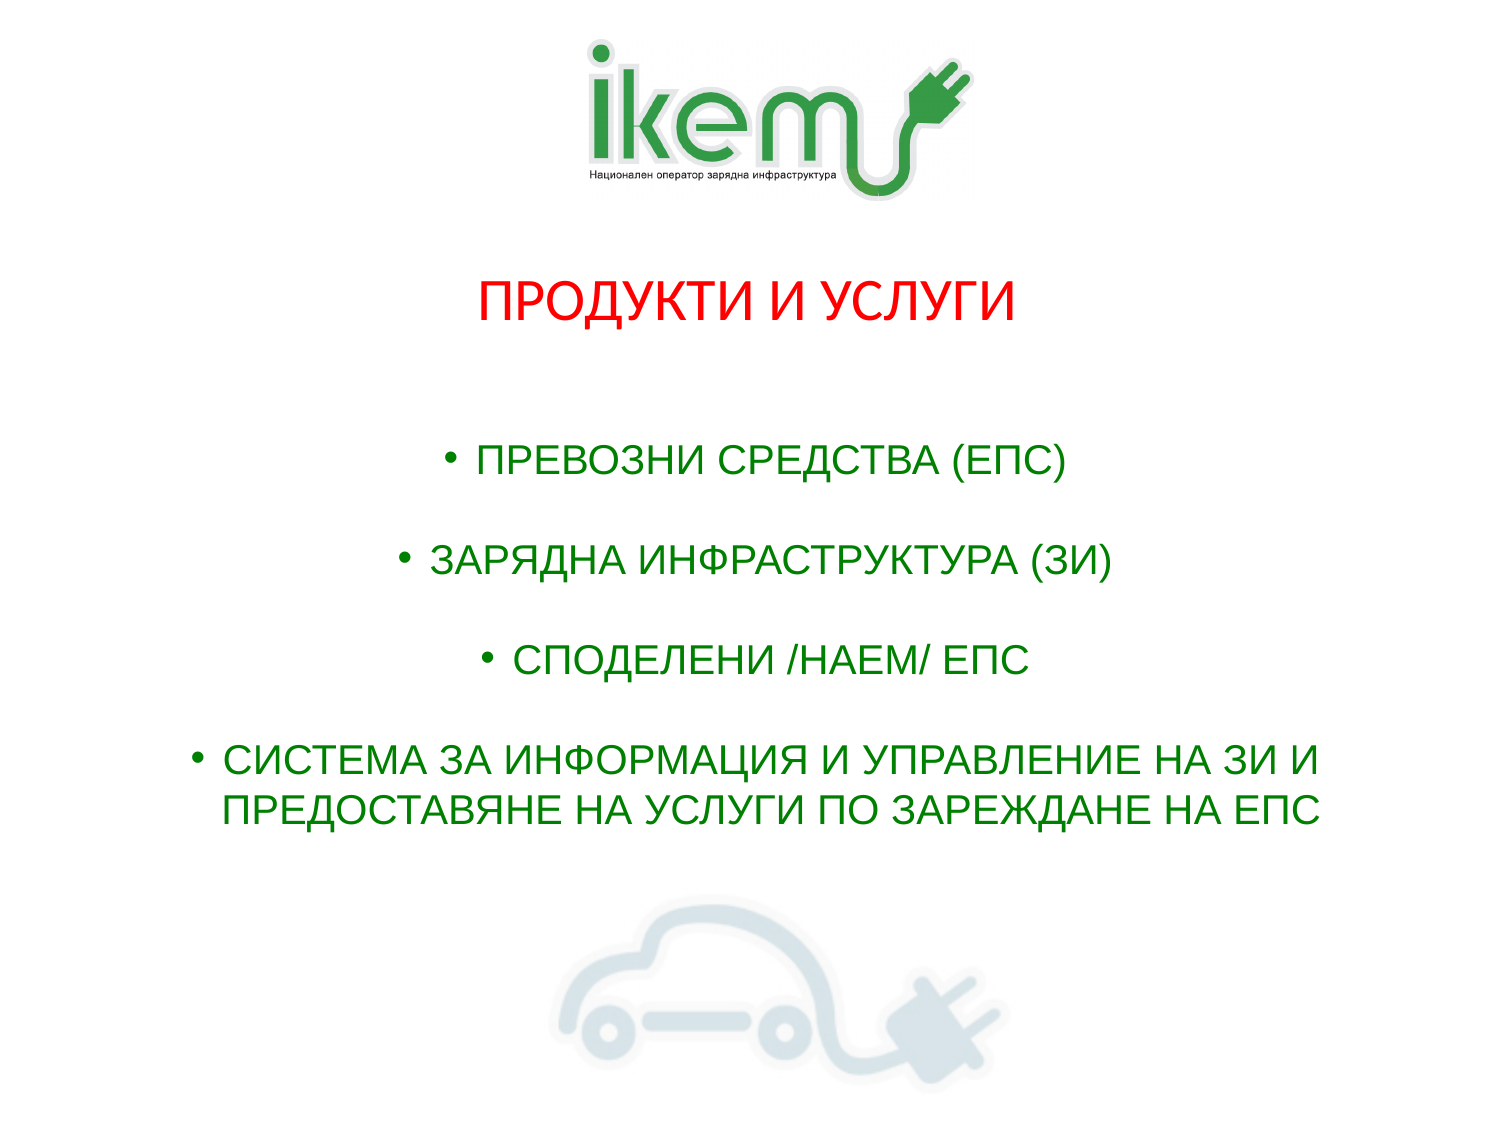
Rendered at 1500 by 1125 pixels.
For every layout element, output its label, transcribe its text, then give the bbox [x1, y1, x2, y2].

text_box ПРОДУКТИ И УСЛУГИ [11, 252, 1484, 349]
picture [513, 872, 1024, 1116]
text_box ПРЕВОЗНИ СРЕДСТВА (ЕПС) ЗАРЯДНА ИНФРАСТРУКТУРА (ЗИ) СПОДЕЛЕНИ /НАЕМ/ ЕПС СИСТЕМА ЗА ИНФОРМАЦИЯ И УПРАВЛЕНИЕ НА ЗИ И ПРЕДОСТАВЯНЕ НА УСЛУГИ ПО ЗАРЕЖДАНЕ НА ЕПС [107, 380, 1404, 884]
picture [587, 39, 978, 205]
